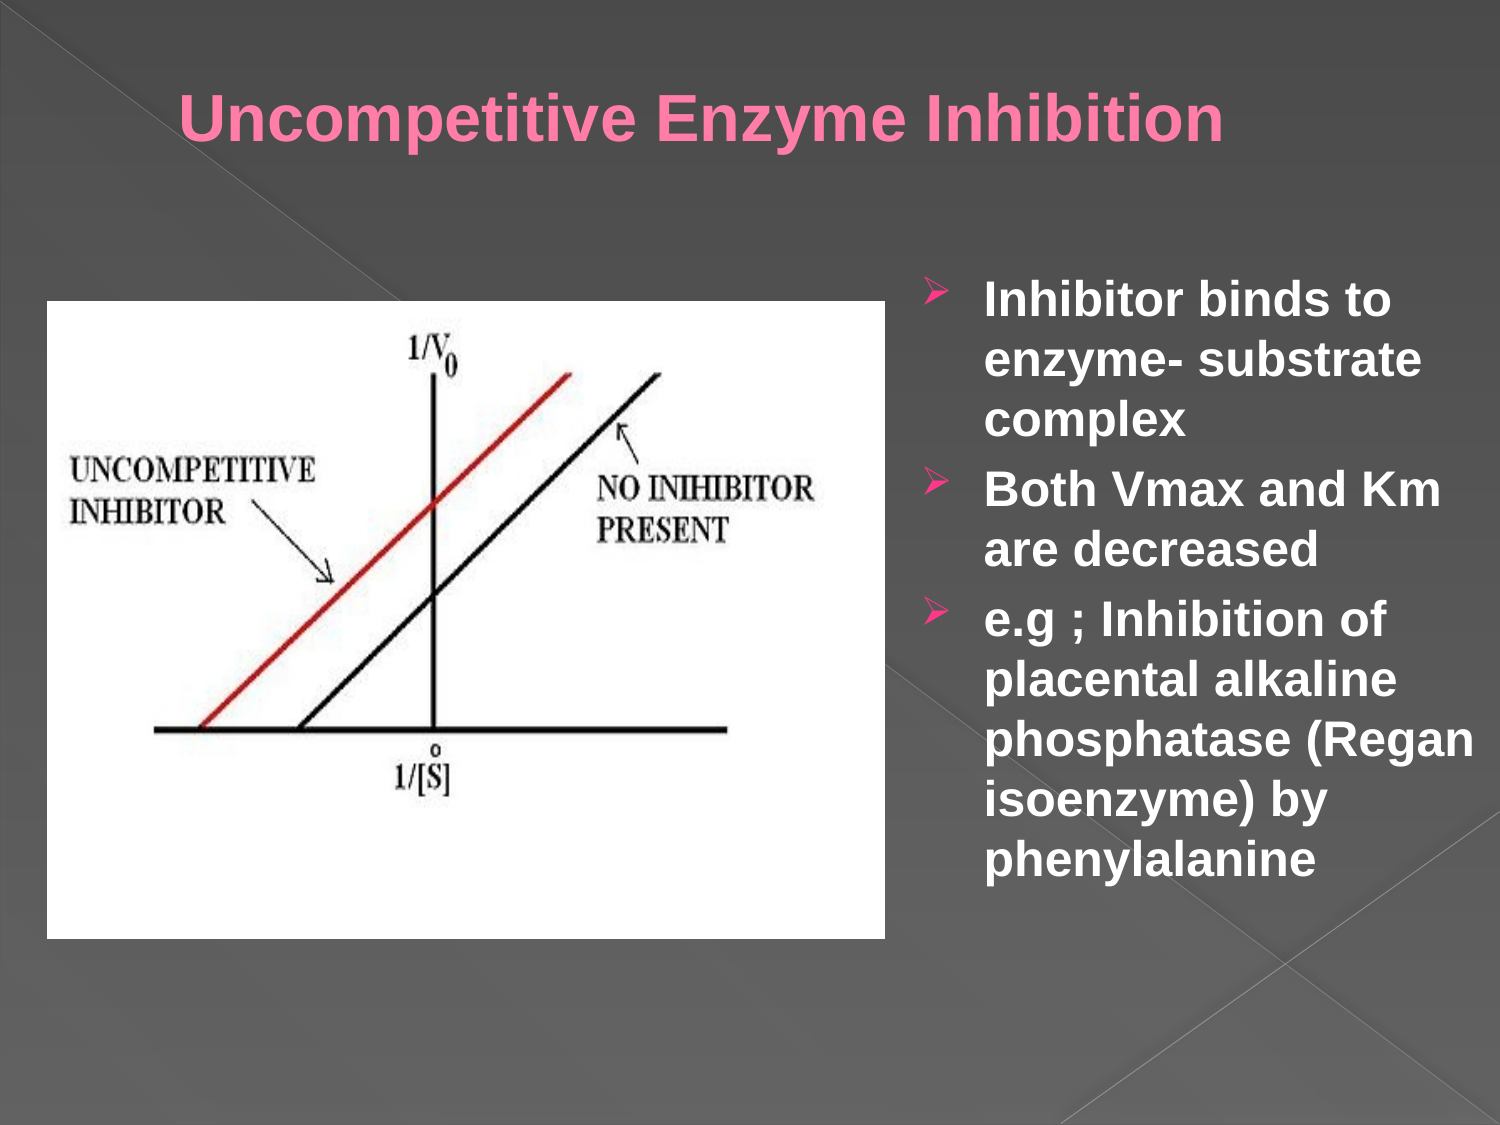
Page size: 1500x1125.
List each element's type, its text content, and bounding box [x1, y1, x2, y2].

picture [46, 301, 885, 940]
title Uncompetitive Enzyme Inhibition [83, 0, 1434, 230]
list Inhibitor binds to enzyme- substrate complex Both Vmax and Km are decreased e.g ; Inhibition of placental alkaline phosphatase (Regan isoenzyme) by phenylalanine [895, 258, 1500, 1002]
